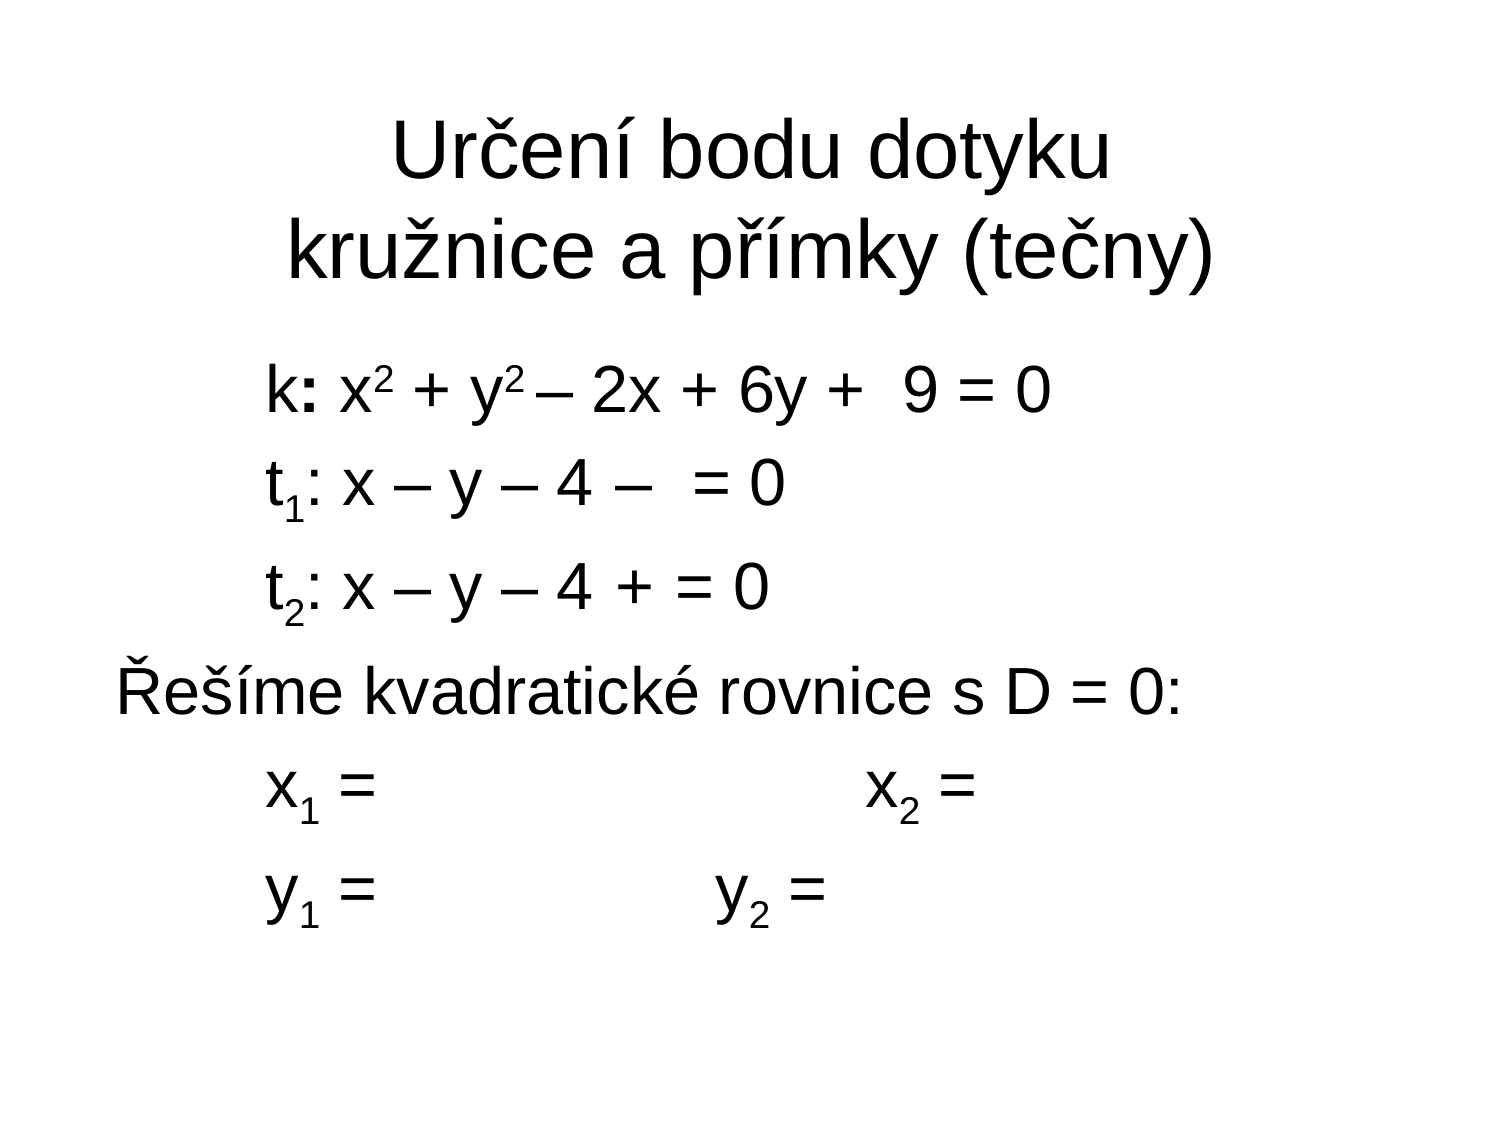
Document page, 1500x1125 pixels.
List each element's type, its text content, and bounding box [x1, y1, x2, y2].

title Určení bodu dotyku kružnice a přímky (tečny) [76, 101, 1427, 290]
